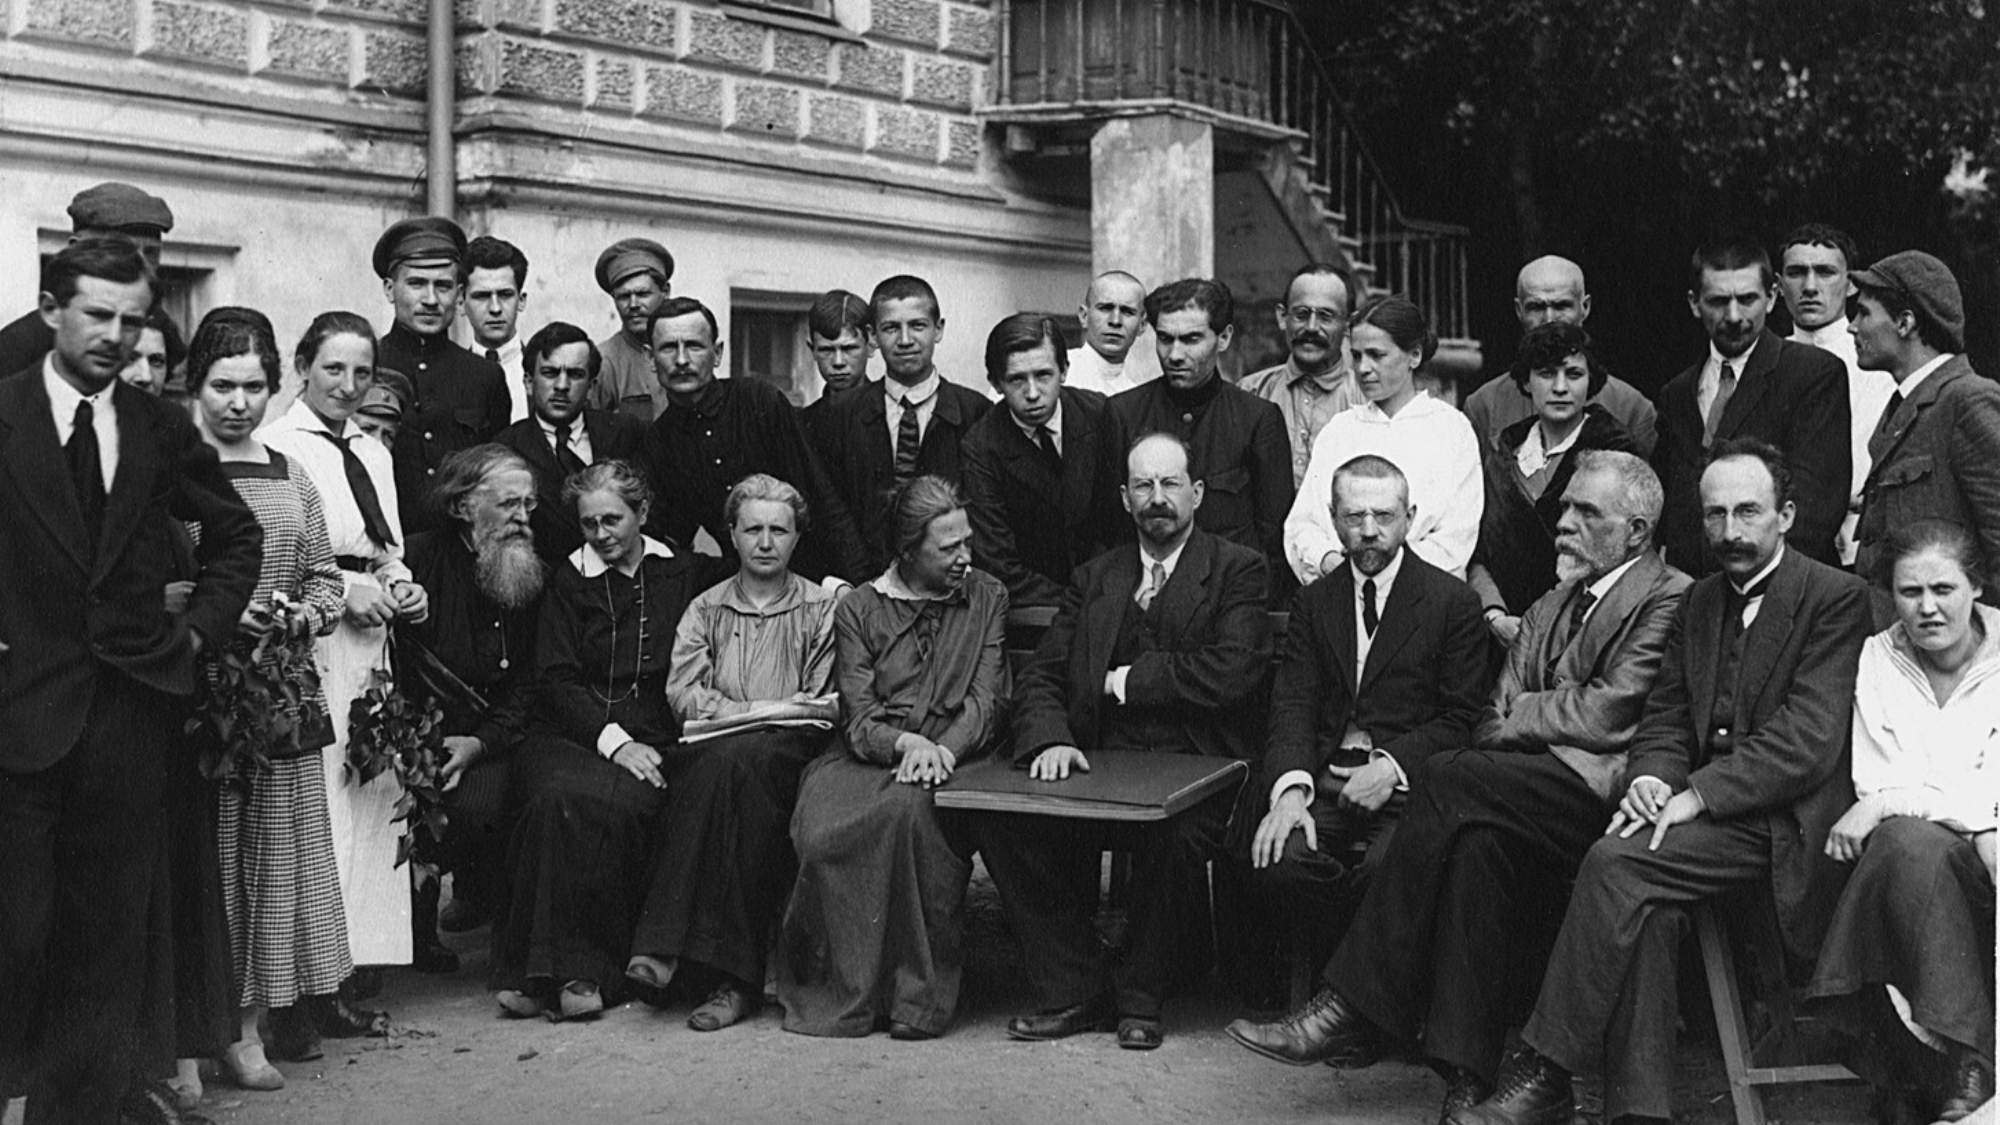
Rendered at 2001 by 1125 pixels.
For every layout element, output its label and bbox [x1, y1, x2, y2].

list [0, 0, 2000, 1125]
